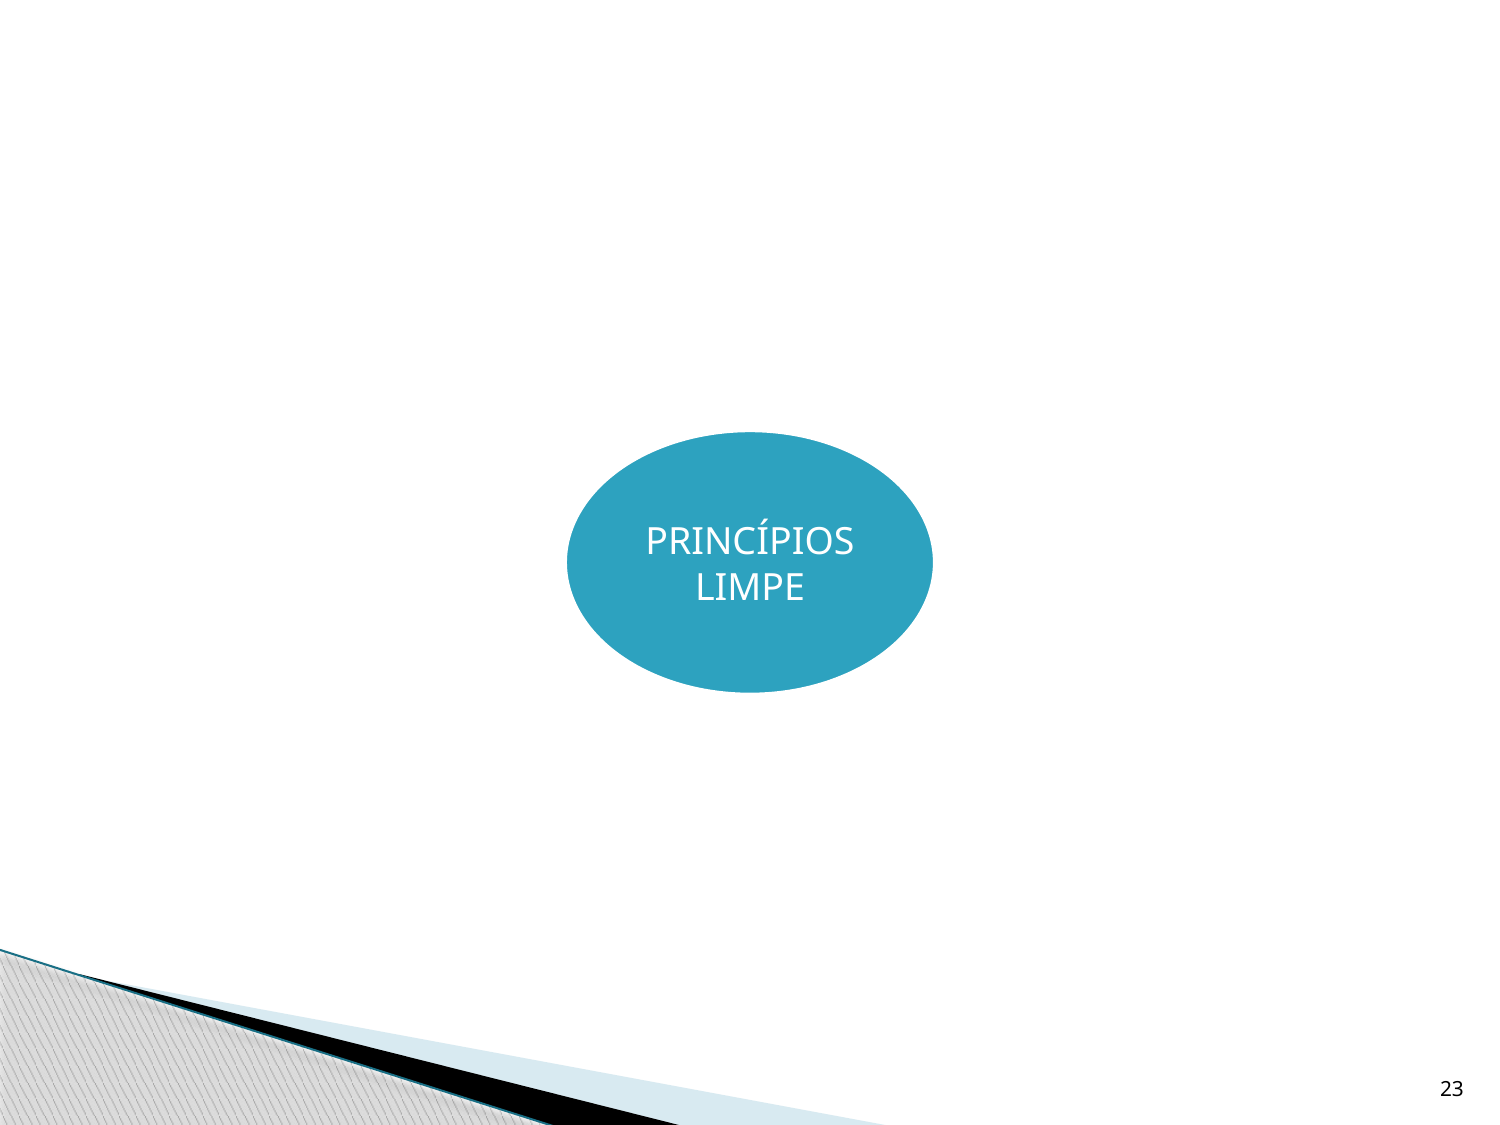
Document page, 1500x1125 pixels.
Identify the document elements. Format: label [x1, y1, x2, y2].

list [0, 23, 1500, 1102]
